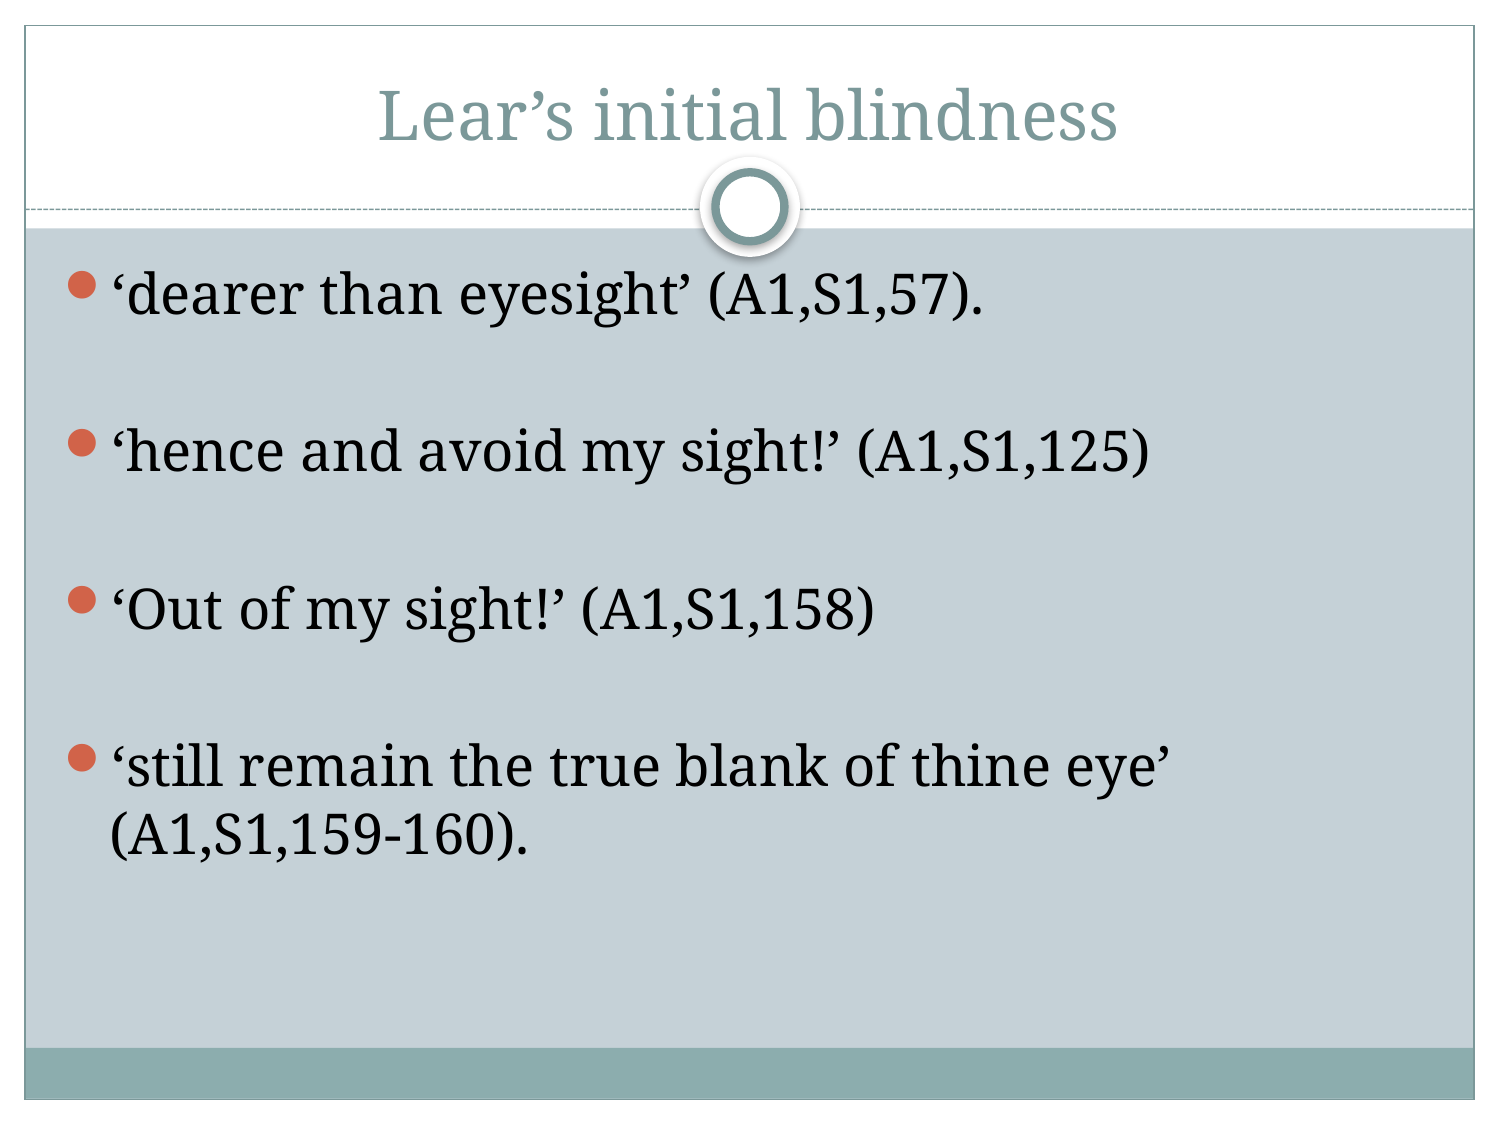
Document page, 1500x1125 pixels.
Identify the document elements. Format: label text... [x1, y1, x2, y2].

title Lear’s initial blindness [49, 37, 1450, 162]
list ‘dearer than eyesight’ (A1,S1,57). ‘hence and avoid my sight!’ (A1,S1,125) ‘Out of my sight!’ (A1,S1,158) ‘still remain the true blank of thine eye’ (A1,S1,159-160). [49, 250, 1445, 1001]
